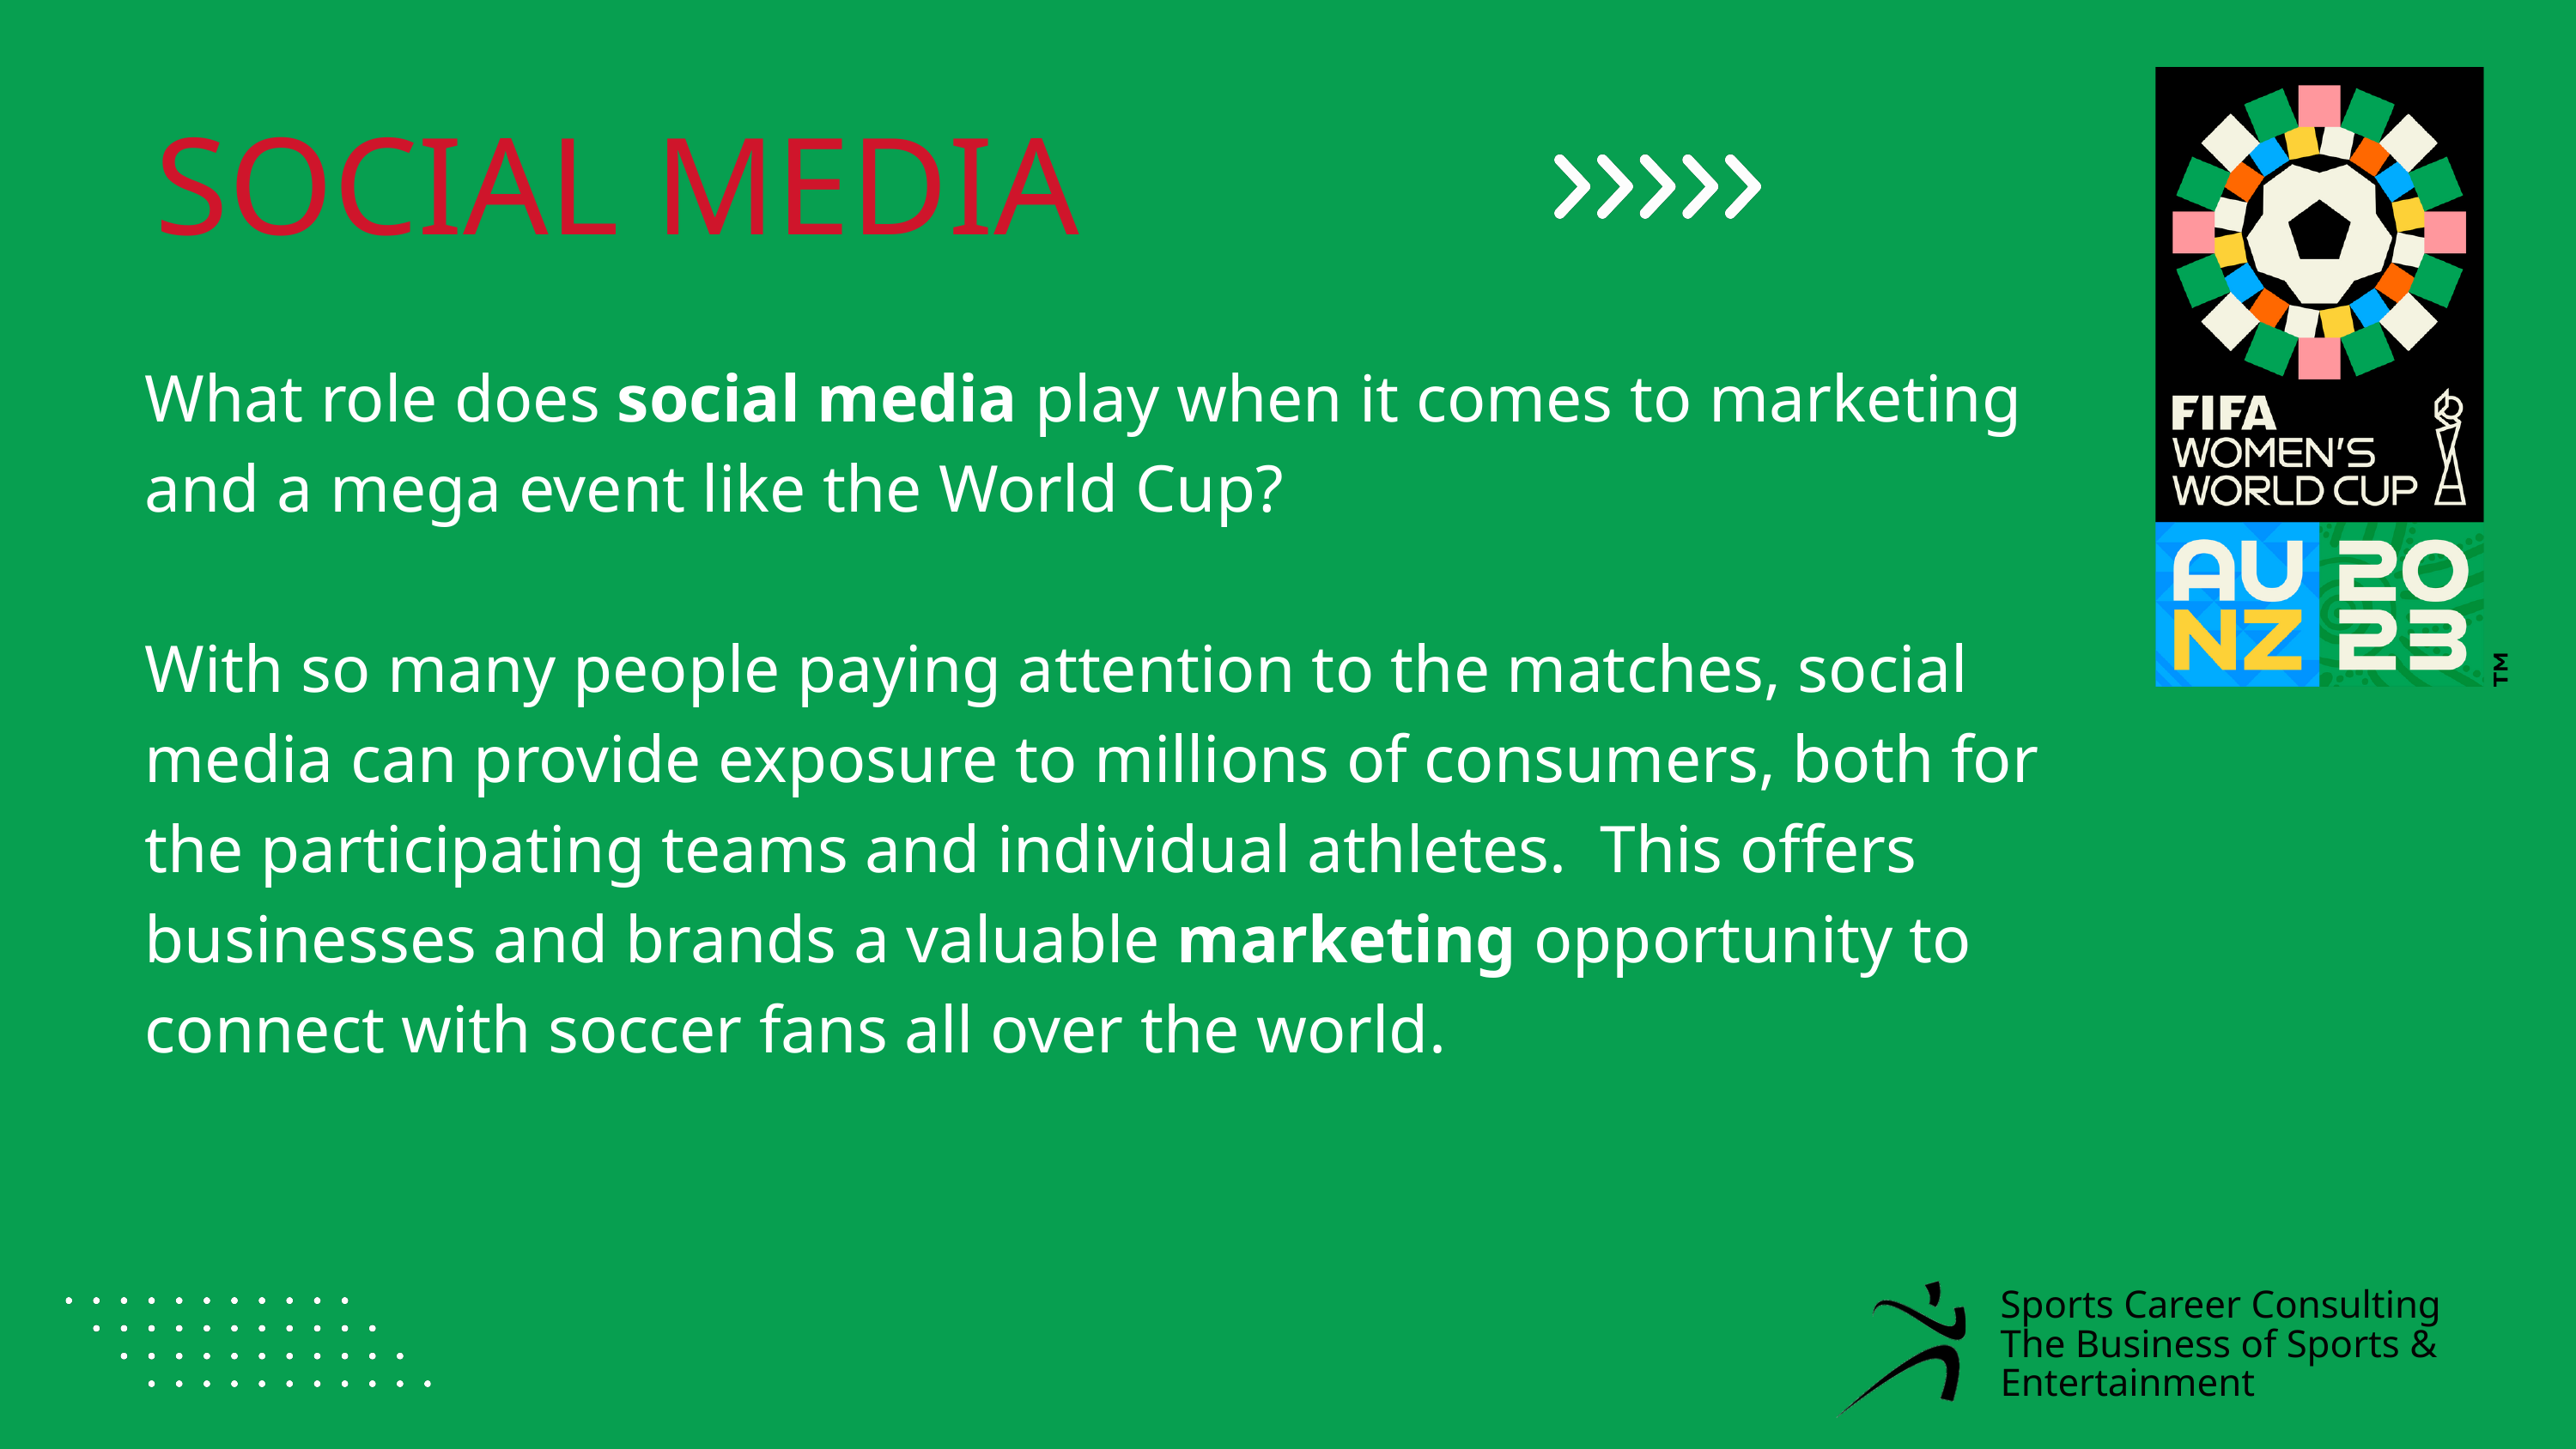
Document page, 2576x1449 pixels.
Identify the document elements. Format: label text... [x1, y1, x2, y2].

text_box What role does social media play when it comes to marketing and a mega event like the World Cup? With so many people paying attention to the matches, social media can provide exposure to millions of consumers, both for the participating teams and individual athletes. This offers businesses and brands a valuable marketing opportunity to connect with soccer fans all over the world. [144, 344, 2073, 1066]
text_box SOCIAL MEDIA [155, 114, 1152, 263]
text_box [2129, 67, 2508, 687]
text_box [65, 1297, 431, 1387]
text_box [1553, 154, 1762, 219]
text_box [1836, 1281, 1966, 1418]
text_box Sports Career Consulting The Business of Sports & Entertainment [2000, 1286, 2508, 1404]
